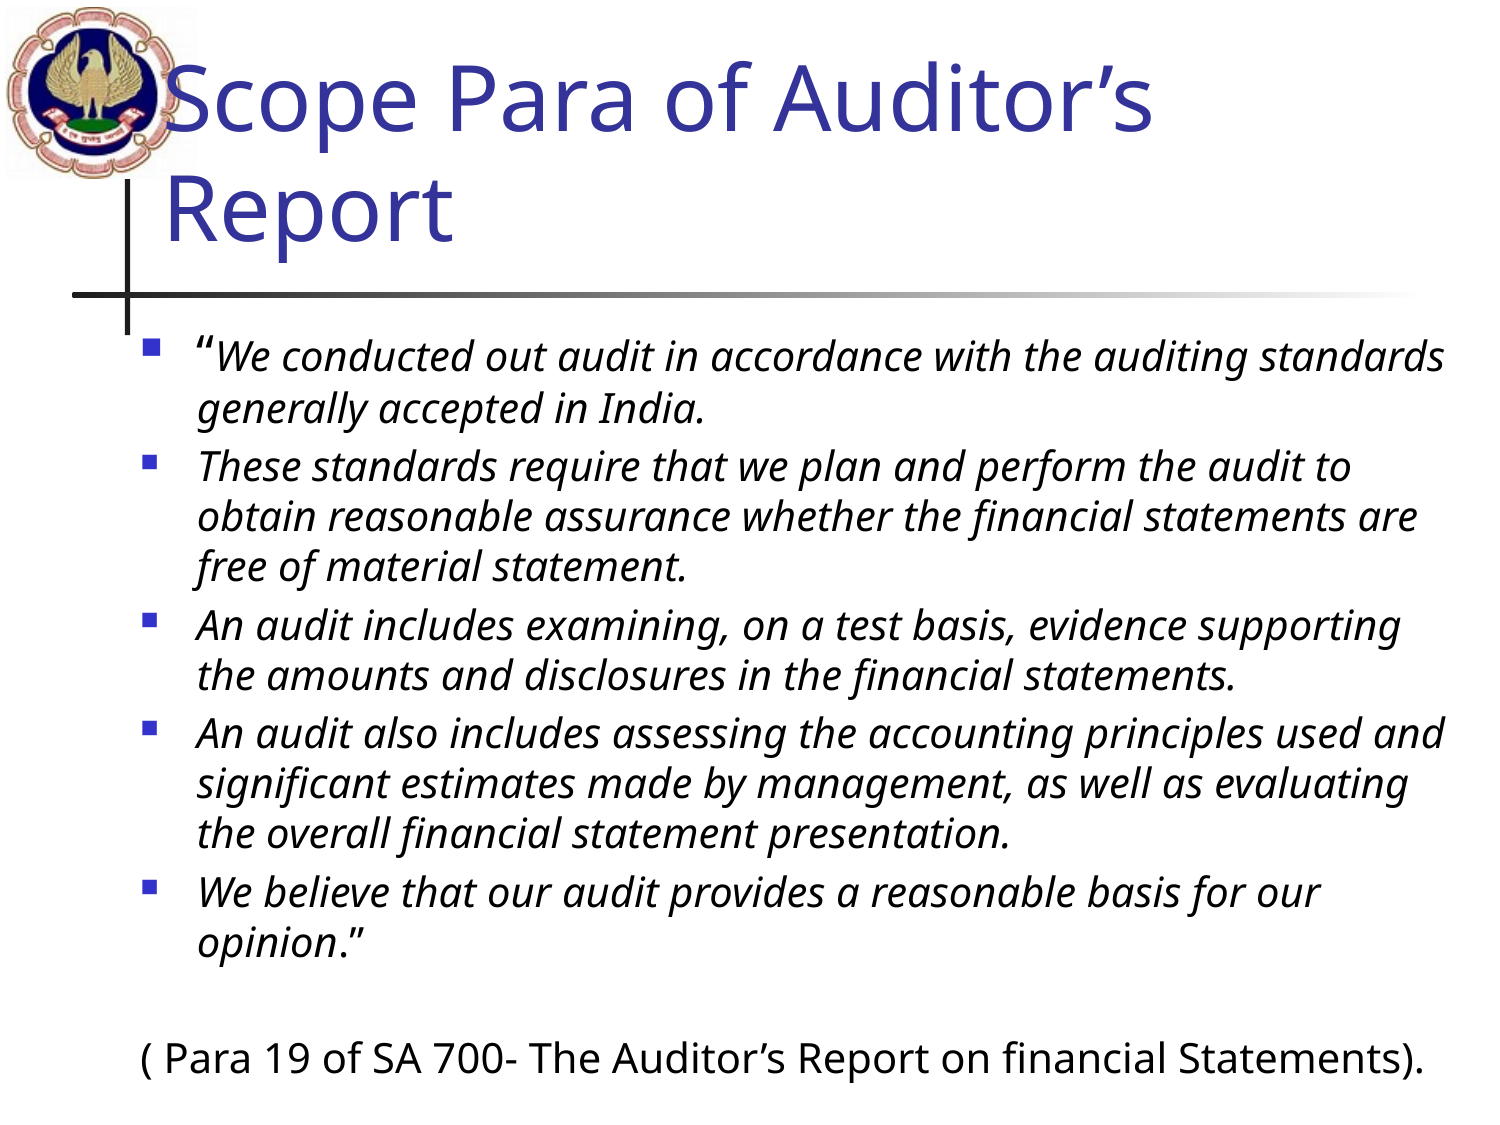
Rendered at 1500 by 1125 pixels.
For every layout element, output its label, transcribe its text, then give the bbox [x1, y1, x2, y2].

picture [5, 7, 197, 179]
title Scope Para of Auditor’s Report [147, 113, 1427, 268]
list “We conducted out audit in accordance with the auditing standards generally accepted in India. These standards require that we plan and perform the audit to obtain reasonable assurance whether the financial statements are free of material statement. An audit includes examining, on a test basis, evidence supporting the amounts and disclosures in the financial statements. An audit also includes assessing the accounting principles used and significant estimates made by management, as well as evaluating the overall financial statement presentation. We believe that our audit provides a reasonable basis for our opinion.” ( Para 19 of SA 700- The Auditor’s Report on financial Statements). [125, 314, 1483, 1094]
